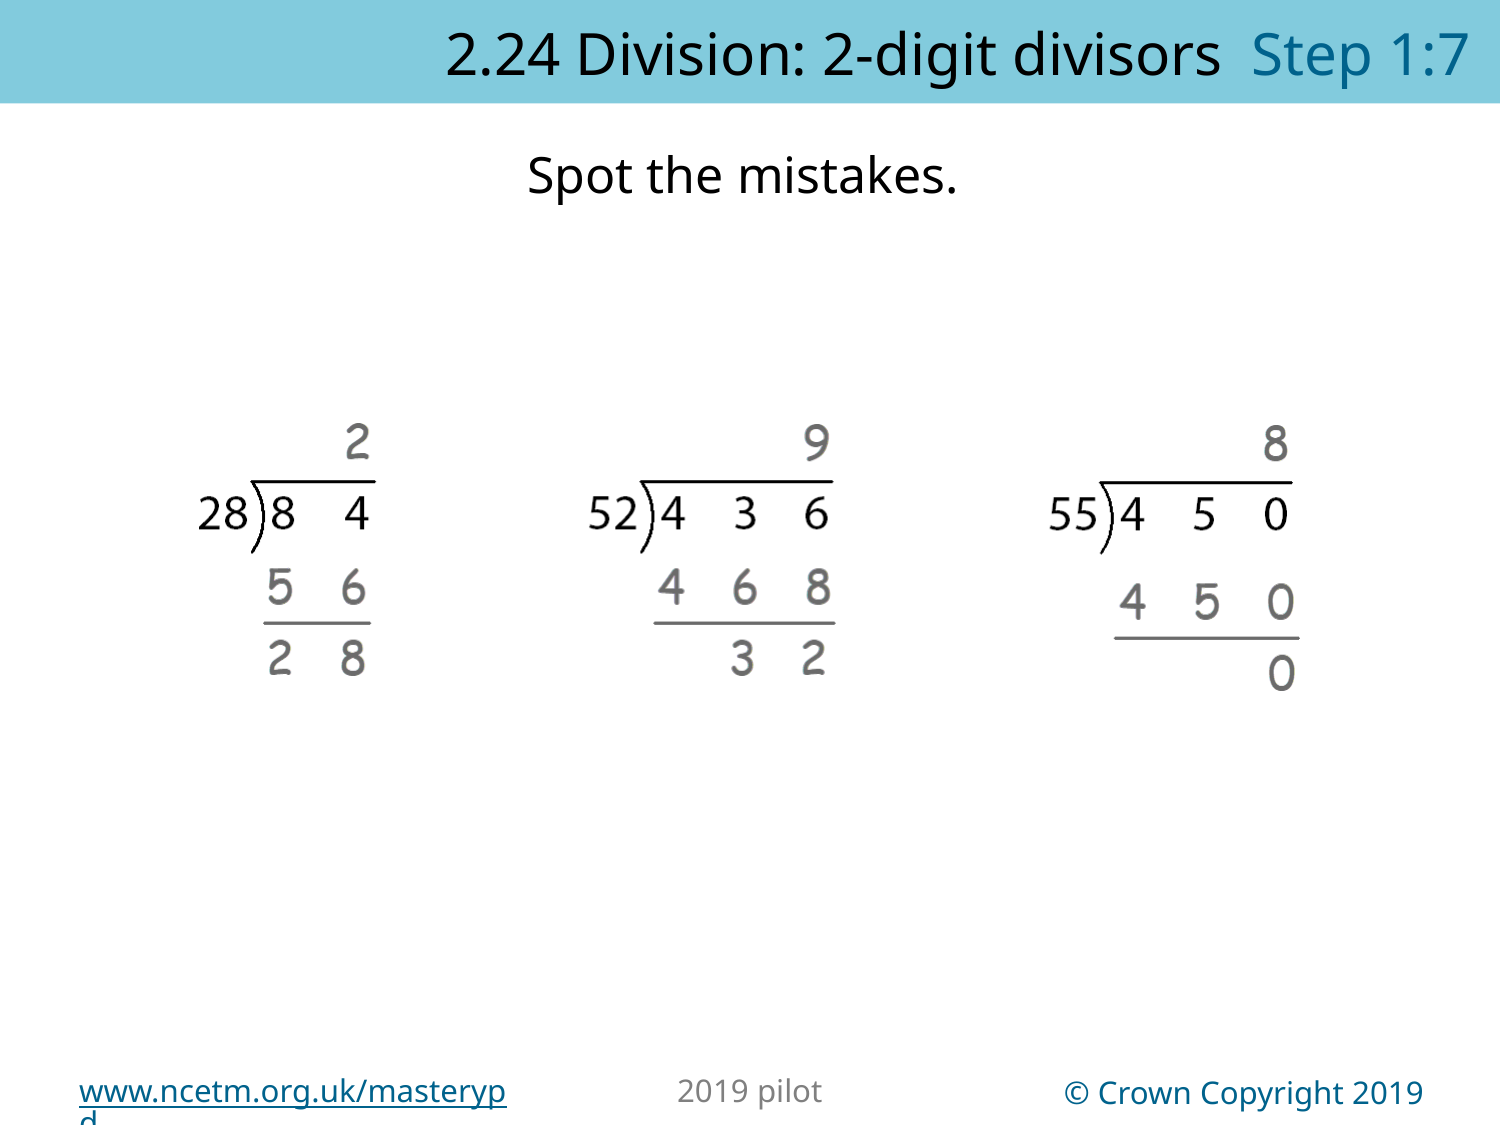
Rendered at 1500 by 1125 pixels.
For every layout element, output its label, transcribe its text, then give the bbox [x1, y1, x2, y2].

text_box Spot the mistakes. [512, 136, 988, 212]
list 2.24 Division: 2-digit divisors Step 1:7 [0, 0, 1500, 104]
picture [195, 416, 1305, 709]
